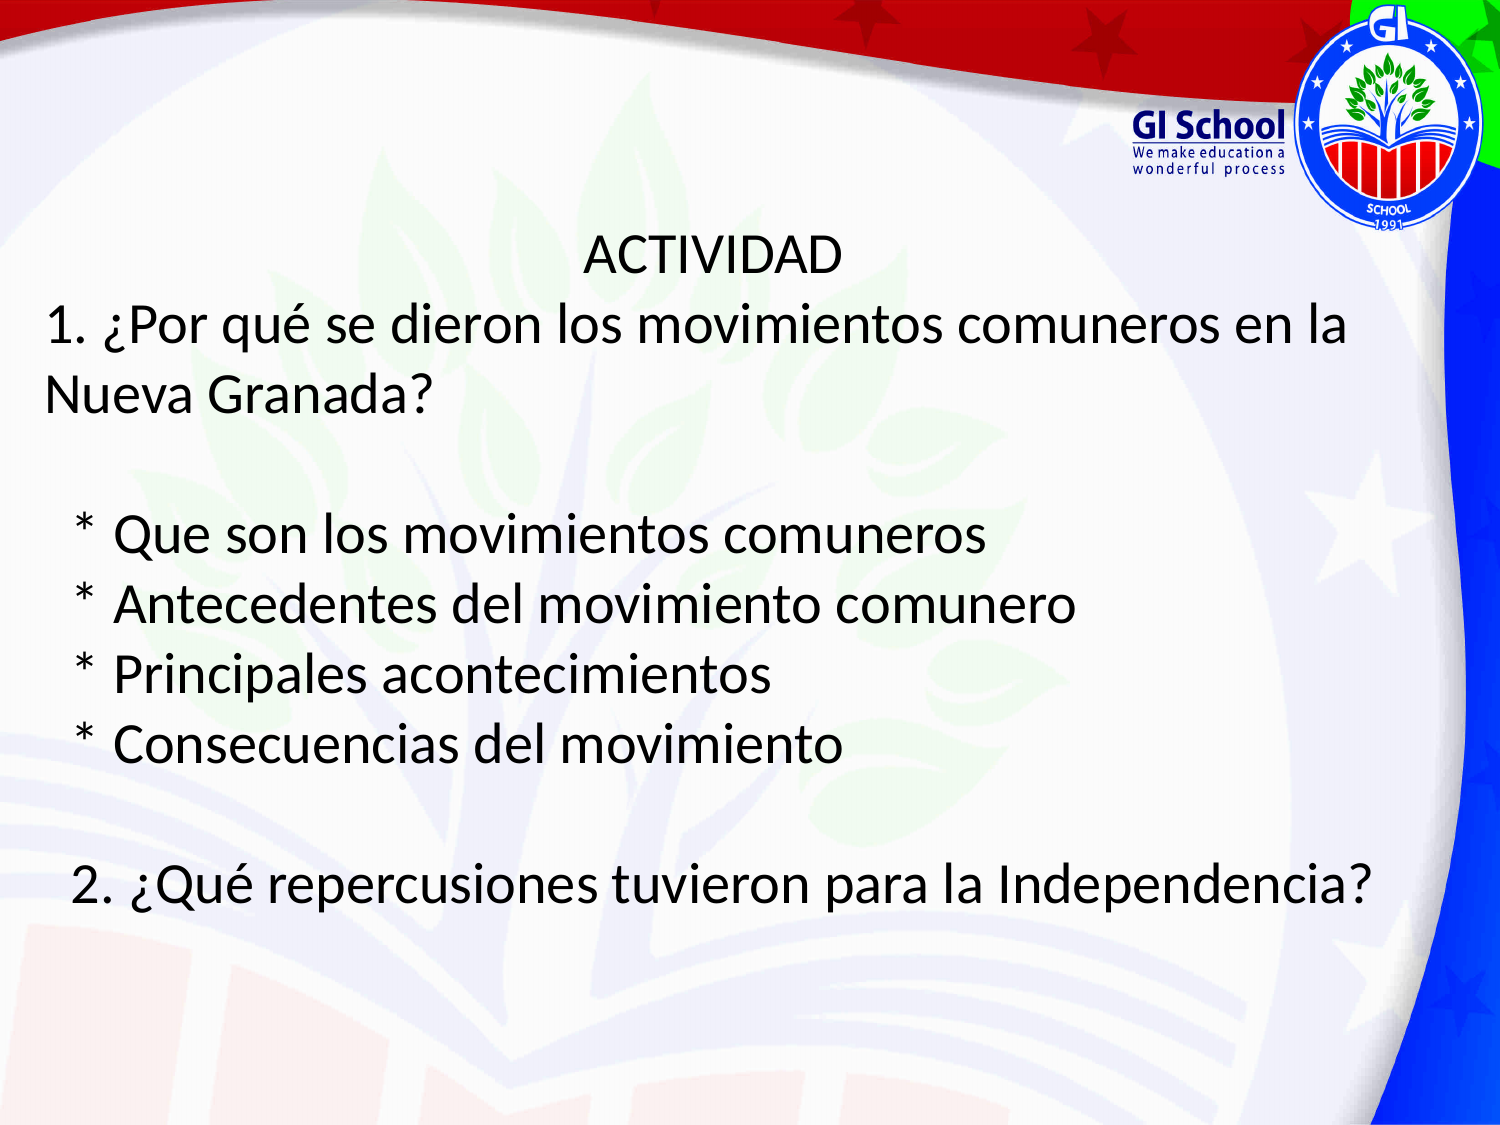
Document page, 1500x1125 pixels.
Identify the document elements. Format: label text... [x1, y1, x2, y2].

picture [0, 0, 1500, 1125]
text_box ACTIVIDAD 1. ¿Por qué se dieron los movimientos comuneros en la Nueva Granada? * Que son los movimientos comuneros * Antecedentes del movimiento comunero * Principales acontecimientos * Consecuencias del movimiento 2. ¿Qué repercusiones tuvieron para la Independencia? [29, 208, 1412, 993]
